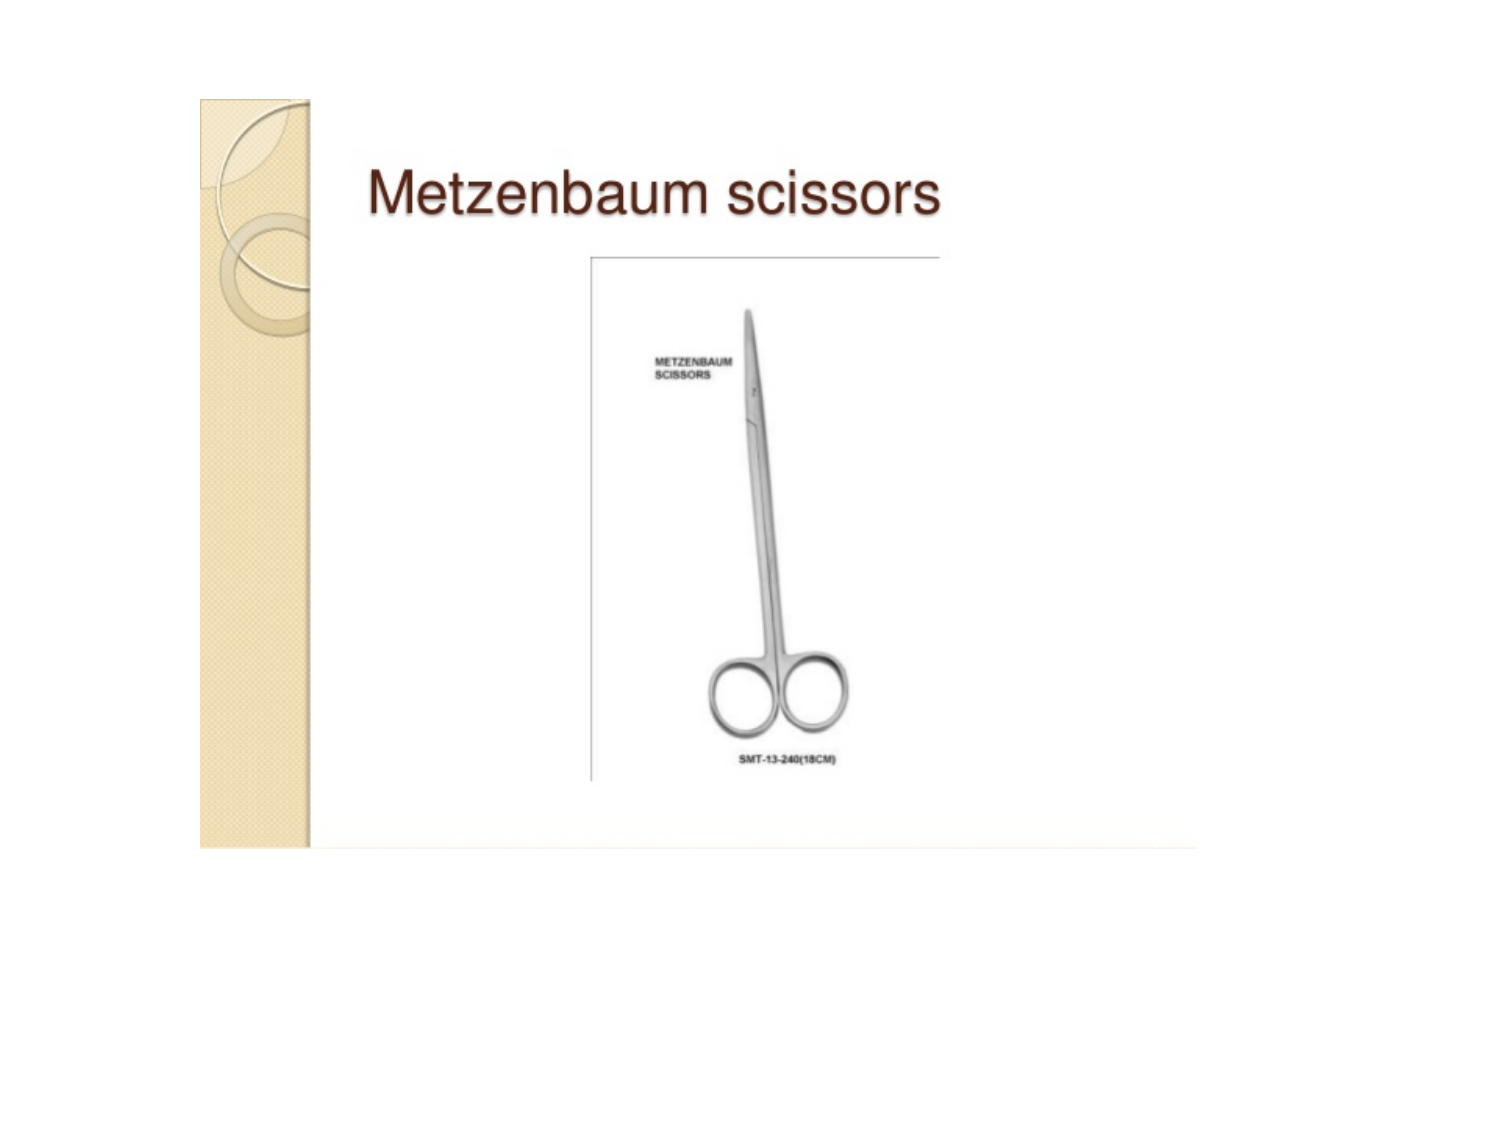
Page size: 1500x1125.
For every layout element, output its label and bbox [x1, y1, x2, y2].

picture [199, 99, 1198, 849]
